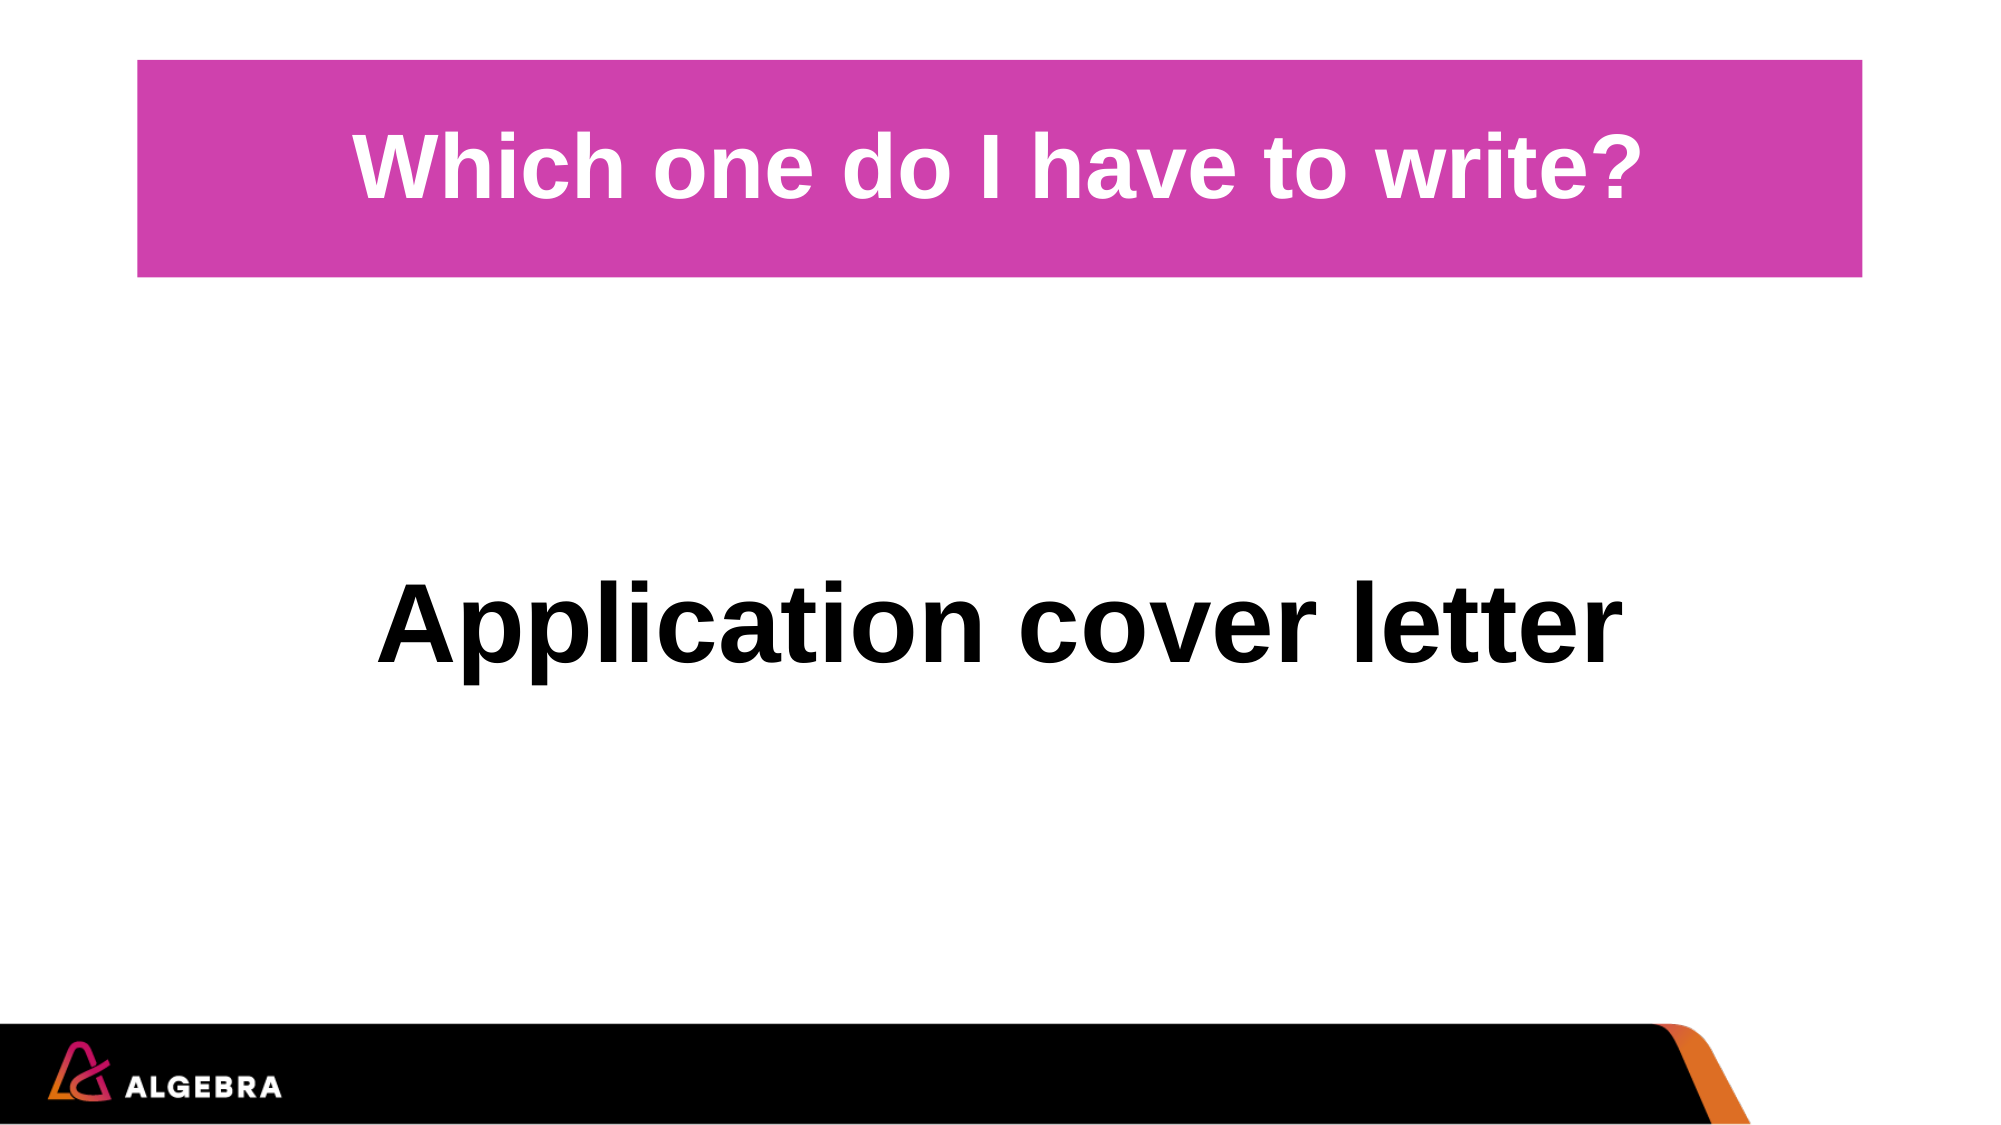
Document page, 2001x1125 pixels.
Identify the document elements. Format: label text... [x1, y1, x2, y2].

picture [0, 1023, 1958, 1125]
list Application cover letter [137, 299, 1863, 1014]
title Which one do I have to write? [137, 59, 1863, 278]
